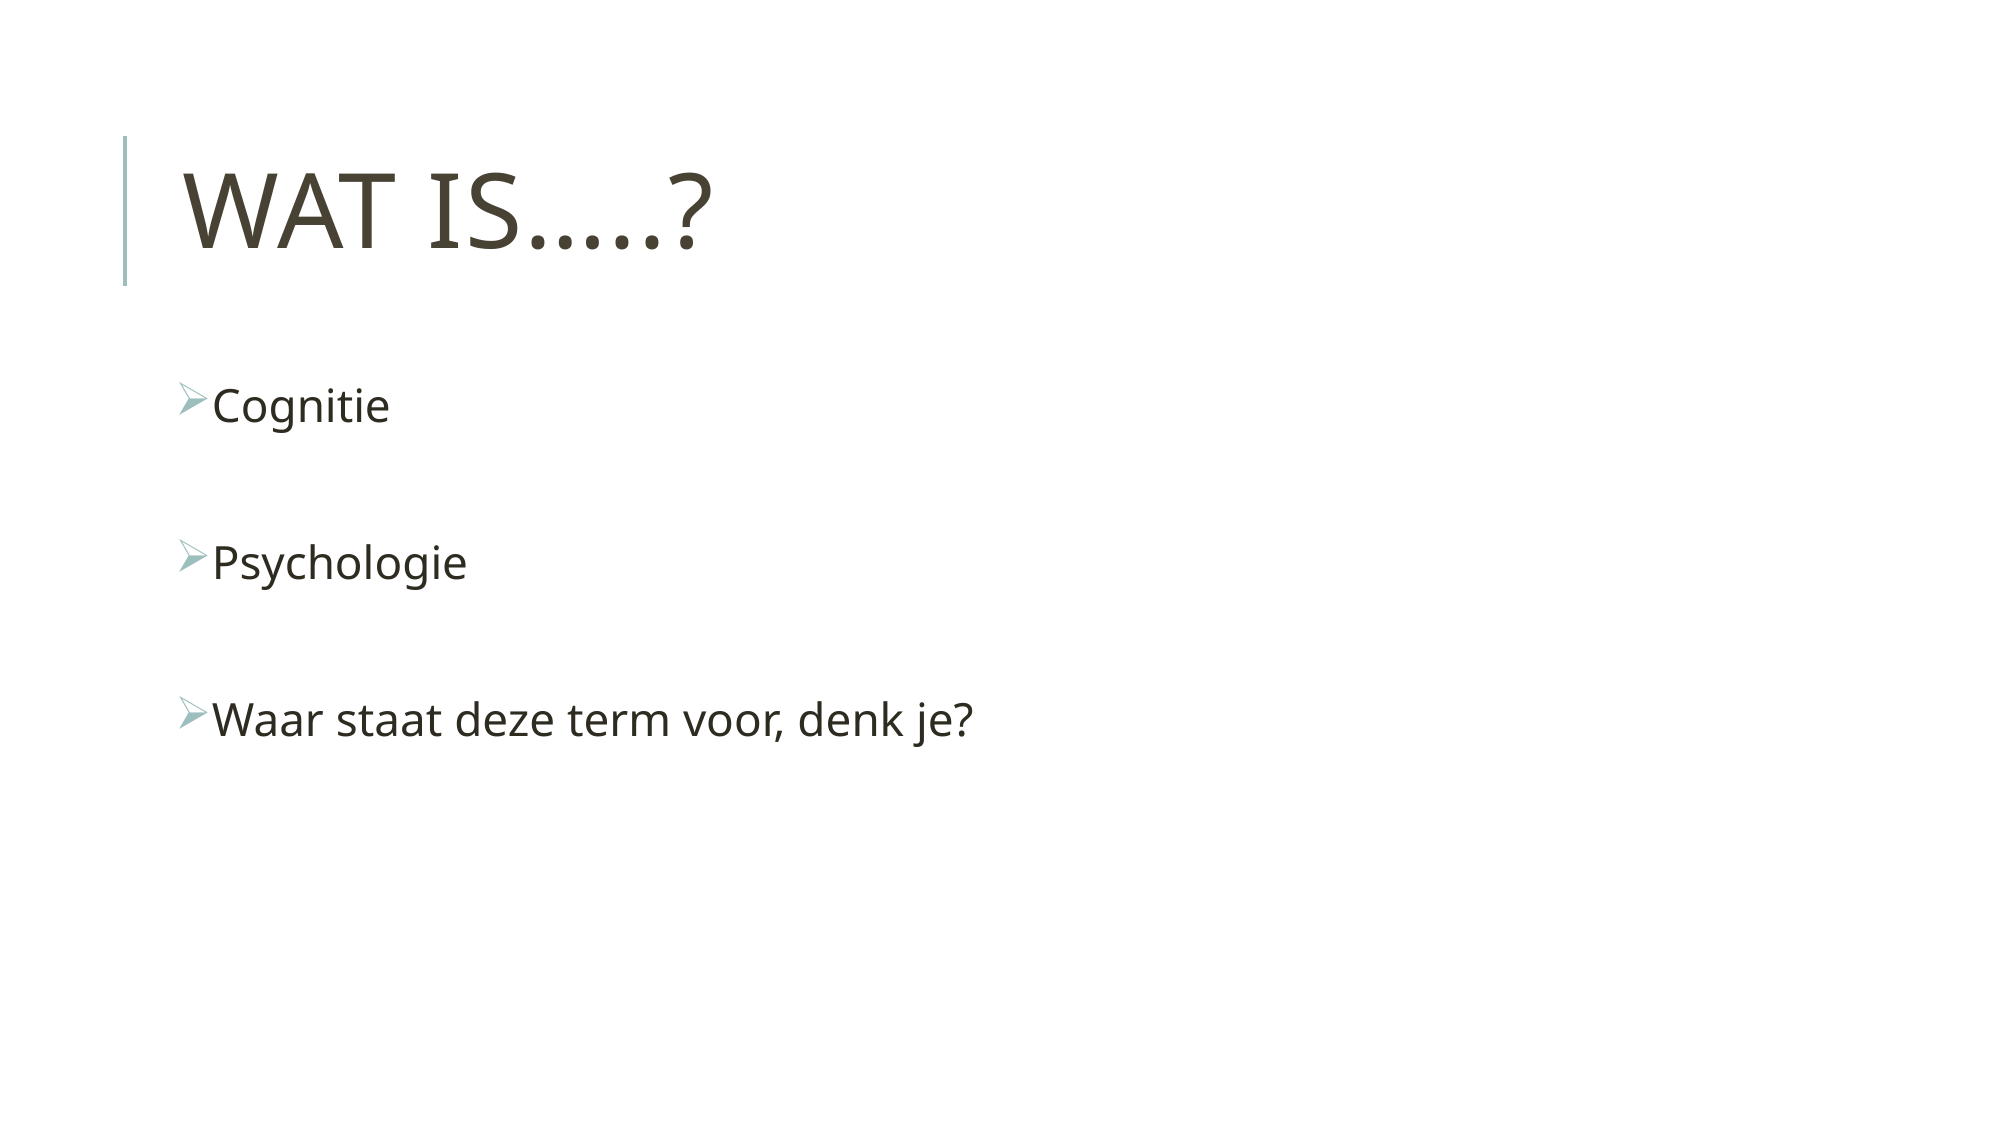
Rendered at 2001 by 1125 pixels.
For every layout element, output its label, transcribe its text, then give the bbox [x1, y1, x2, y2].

list Cognitie Psychologie Waar staat deze term voor, denk je? [168, 375, 1763, 1035]
title Wat is…..? [168, 96, 1763, 342]
